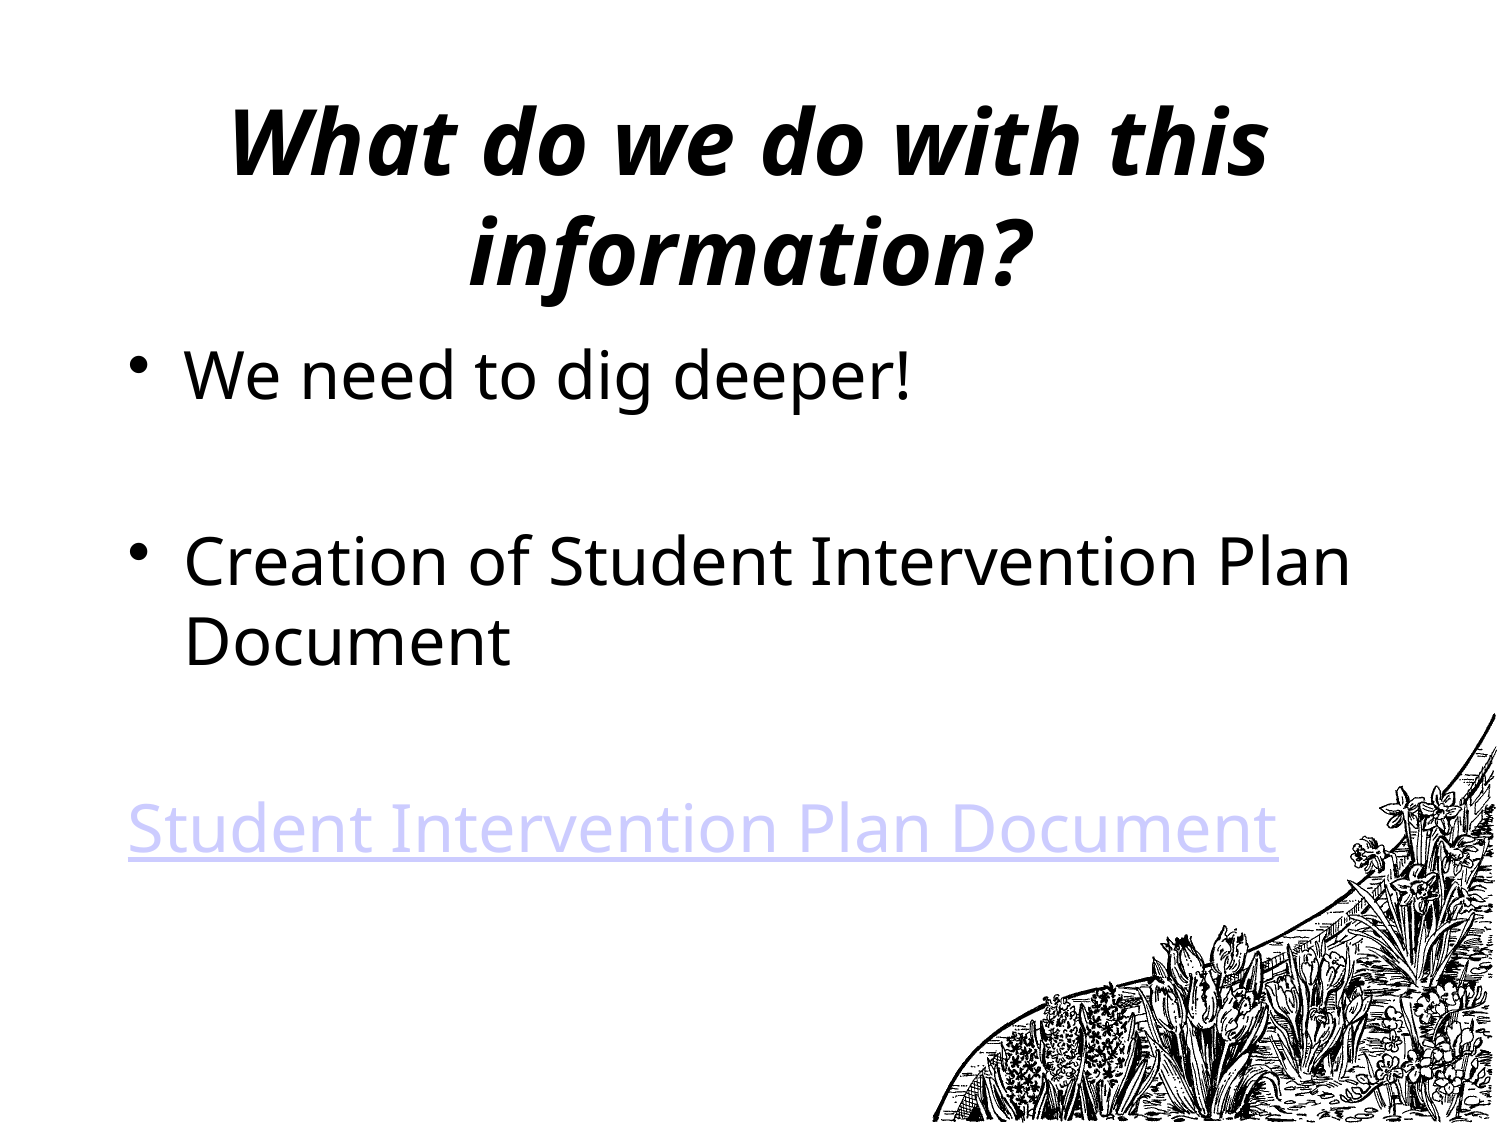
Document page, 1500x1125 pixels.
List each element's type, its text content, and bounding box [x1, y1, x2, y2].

picture [930, 711, 1500, 1125]
list We need to dig deeper! Creation of Student Intervention Plan Document Student Intervention Plan Document [112, 324, 1388, 1001]
title What do we do with this information? [112, 99, 1388, 288]
